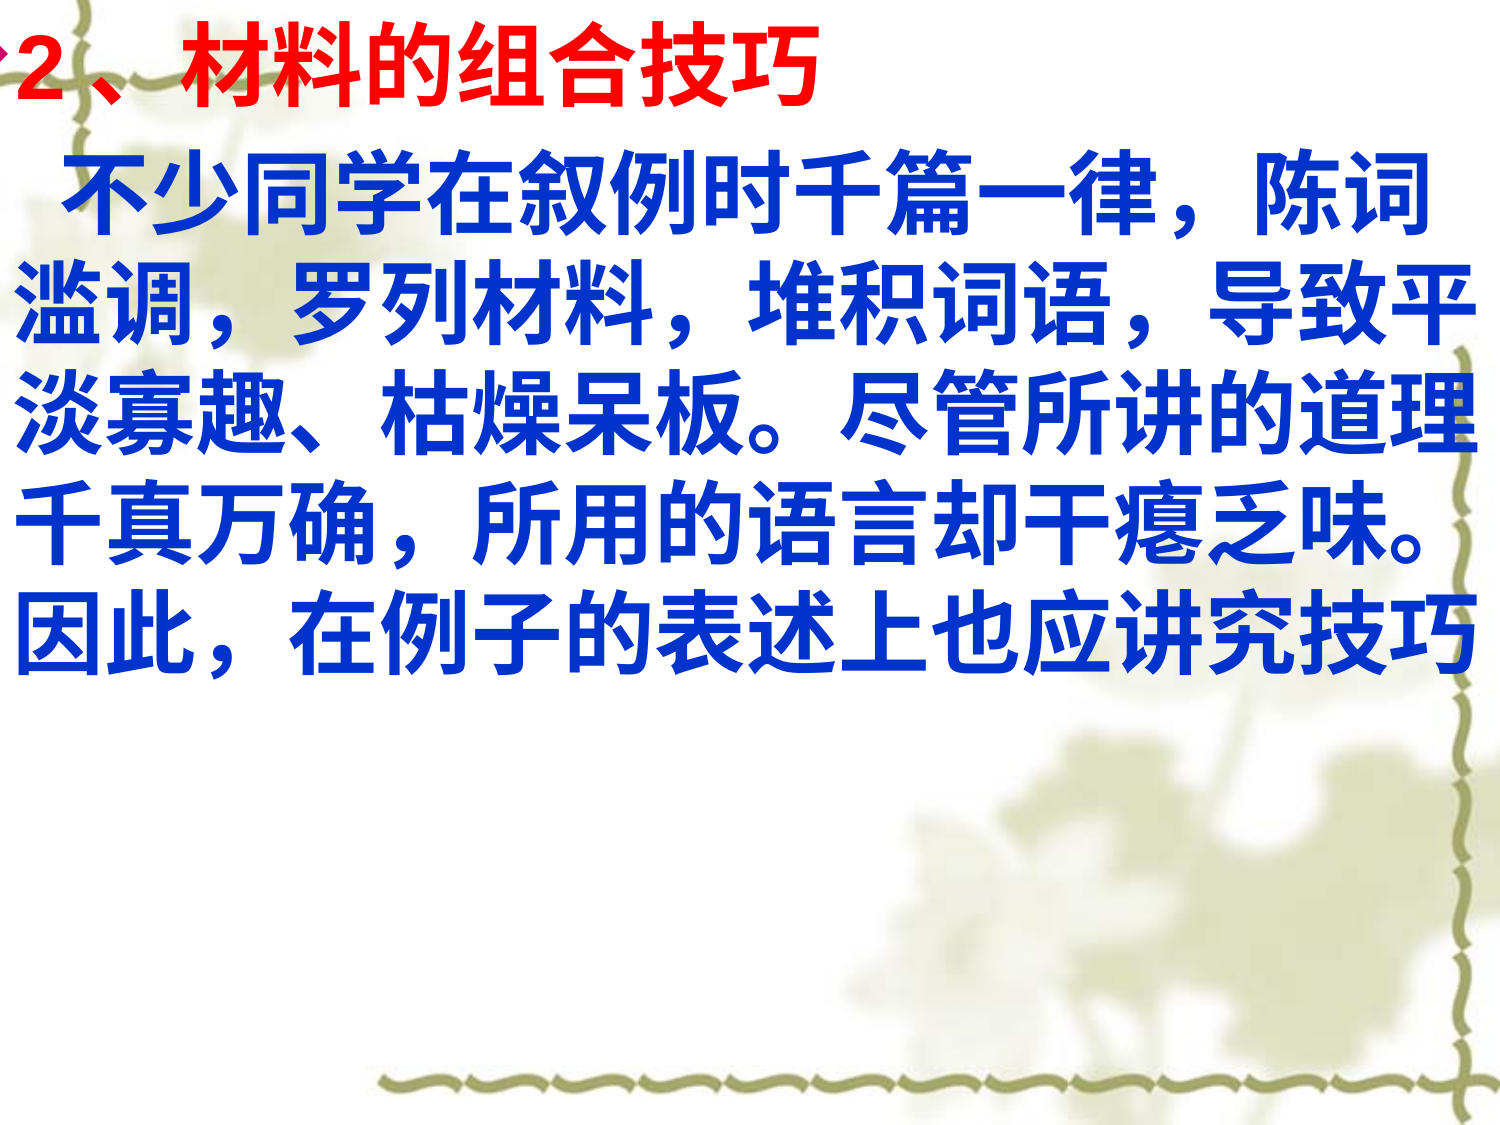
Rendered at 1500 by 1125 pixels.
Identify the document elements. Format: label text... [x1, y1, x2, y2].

list 2、材料的组合技巧 不少同学在叙例时千篇一律，陈词滥调，罗列材料，堆积词语，导致平淡寡趣、枯燥呆板。尽管所讲的道理千真万确，所用的语言却干瘪乏味。因此，在例子的表述上也应讲究技巧 [0, 0, 1500, 1125]
